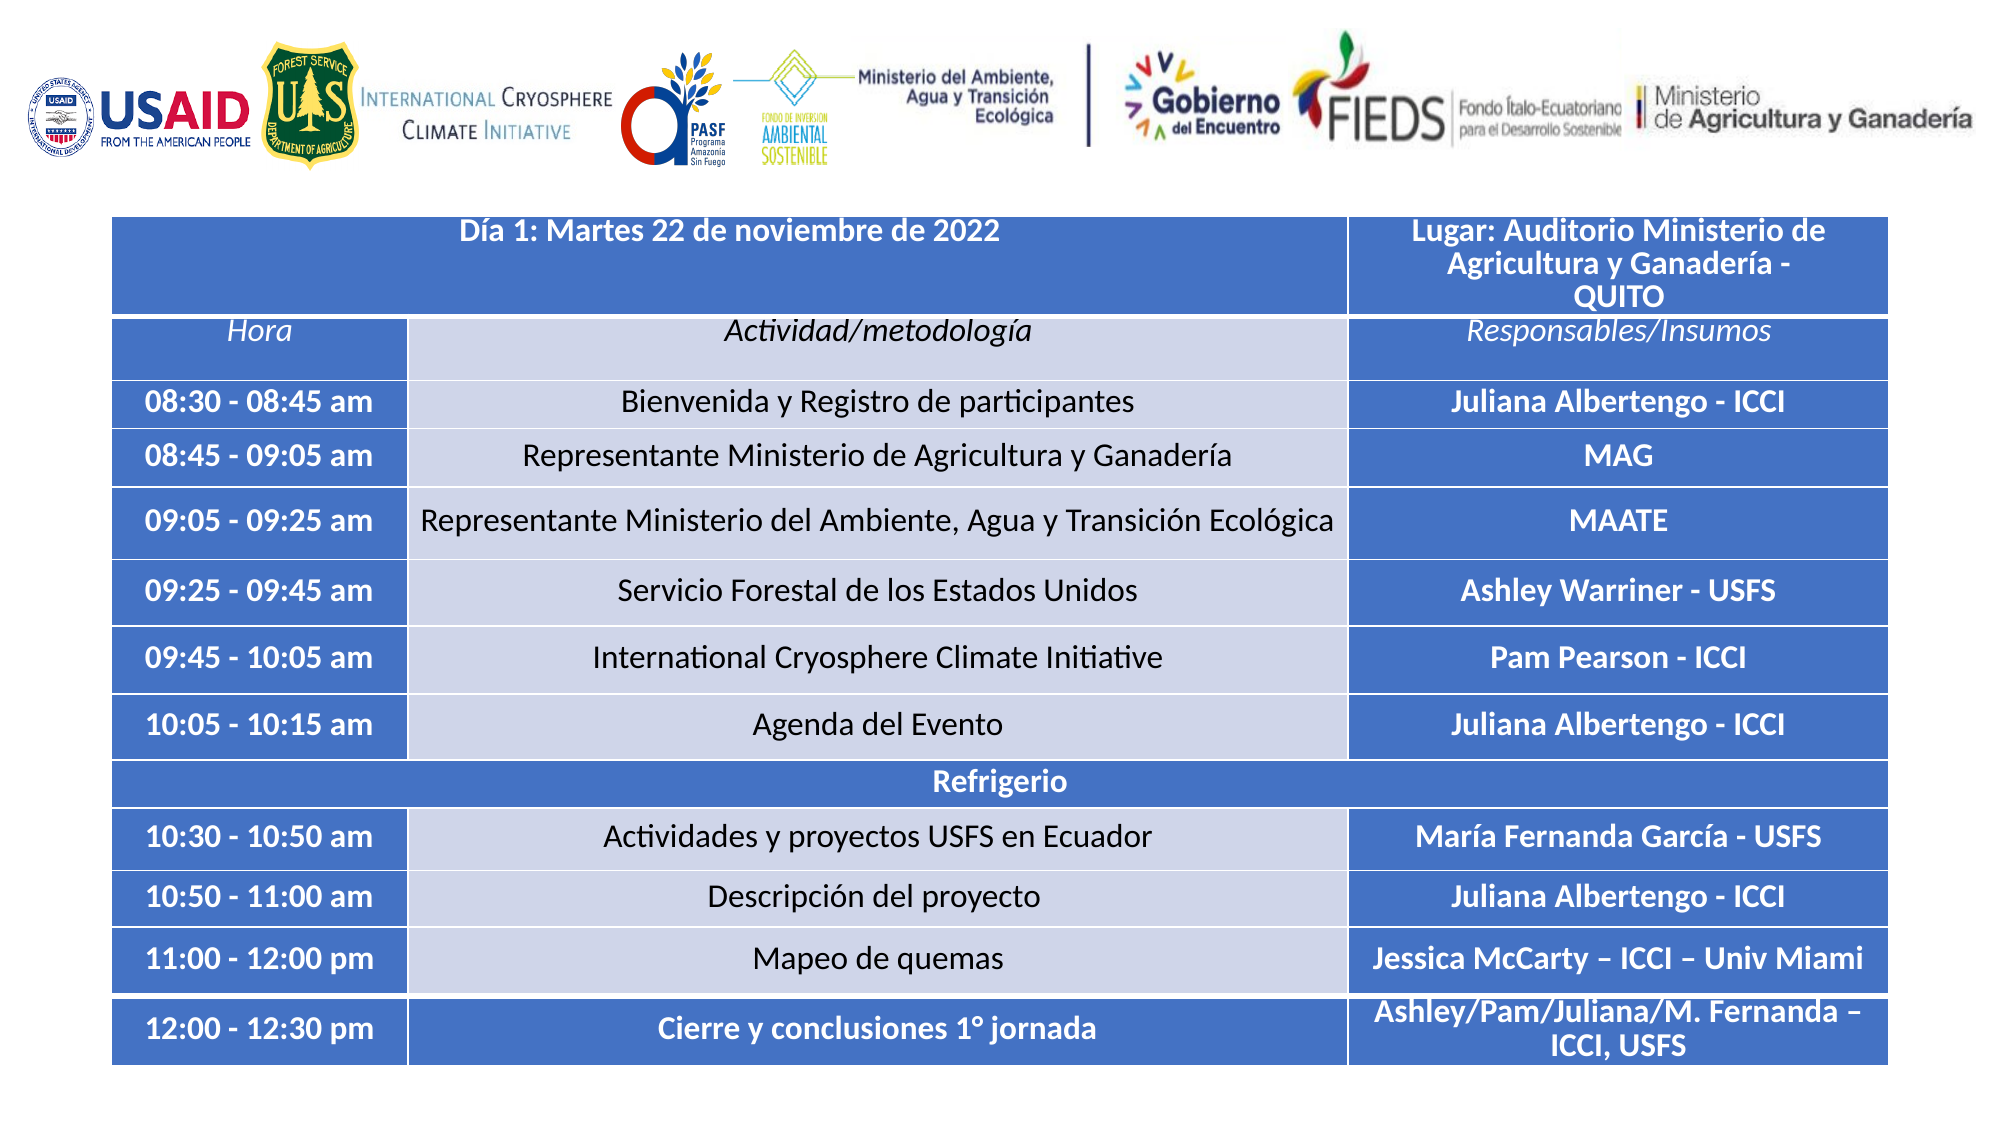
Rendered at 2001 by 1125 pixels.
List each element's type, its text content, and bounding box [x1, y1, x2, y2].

table_cell MAATE [1349, 488, 1888, 559]
table_header Lugar: Auditorio Ministerio de Agricultura y Ganadería - QUITO [1349, 217, 1888, 314]
table_cell Pam Pearson - ICCI [1349, 627, 1888, 693]
table_cell 10:05 - 10:15 am [112, 695, 407, 759]
table_cell Juliana Albertengo - ICCI [1349, 381, 1888, 428]
table_cell Actividades y proyectos USFS en Ecuador [409, 809, 1347, 870]
table_header Día 1: Martes 22 de noviembre de 2022 [112, 217, 1347, 314]
table_cell 10:50 - 11:00 am [112, 871, 407, 926]
table_cell Representante Ministerio de Agricultura y Ganadería [409, 429, 1347, 486]
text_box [24, 28, 1976, 171]
table_cell Servicio Forestal de los Estados Unidos [409, 560, 1347, 625]
table_cell Cierre y conclusiones 1° jornada [409, 999, 1347, 1065]
table_cell 09:05 - 09:25 am [112, 488, 407, 559]
table_cell 09:25 - 09:45 am [112, 560, 407, 625]
table_cell Mapeo de quemas [409, 928, 1347, 993]
table_cell 11:00 - 12:00 pm [112, 928, 407, 993]
table_cell Descripción del proyecto [409, 871, 1347, 926]
table_cell Representante Ministerio del Ambiente, Agua y Transición Ecológica [409, 488, 1347, 559]
table_cell 08:45 - 09:05 am [112, 429, 407, 486]
table_cell Ashley/Pam/Juliana/M. Fernanda – ICCI, USFS [1349, 999, 1888, 1065]
table_cell Hora [112, 319, 407, 380]
table_cell Jessica McCarty – ICCI – Univ Miami [1349, 928, 1888, 993]
table_cell Refrigerio [112, 761, 1888, 807]
table_cell Responsables/Insumos [1349, 319, 1888, 380]
table_cell Ashley Warriner - USFS [1349, 560, 1888, 625]
table_cell Juliana Albertengo - ICCI [1349, 695, 1888, 759]
table_cell International Cryosphere Climate Initiative [409, 627, 1347, 693]
table_cell Agenda del Evento [409, 695, 1347, 759]
table_cell María Fernanda García - USFS [1349, 809, 1888, 870]
table_cell 09:45 - 10:05 am [112, 627, 407, 693]
table_cell Actividad/metodología [409, 319, 1347, 380]
table_cell 08:30 - 08:45 am [112, 381, 407, 428]
table_cell Juliana Albertengo - ICCI [1349, 871, 1888, 926]
table_cell Bienvenida y Registro de participantes [409, 381, 1347, 428]
table_cell MAG [1349, 429, 1888, 486]
table_cell 10:30 - 10:50 am [112, 809, 407, 870]
table_cell 12:00 - 12:30 pm [112, 999, 407, 1065]
